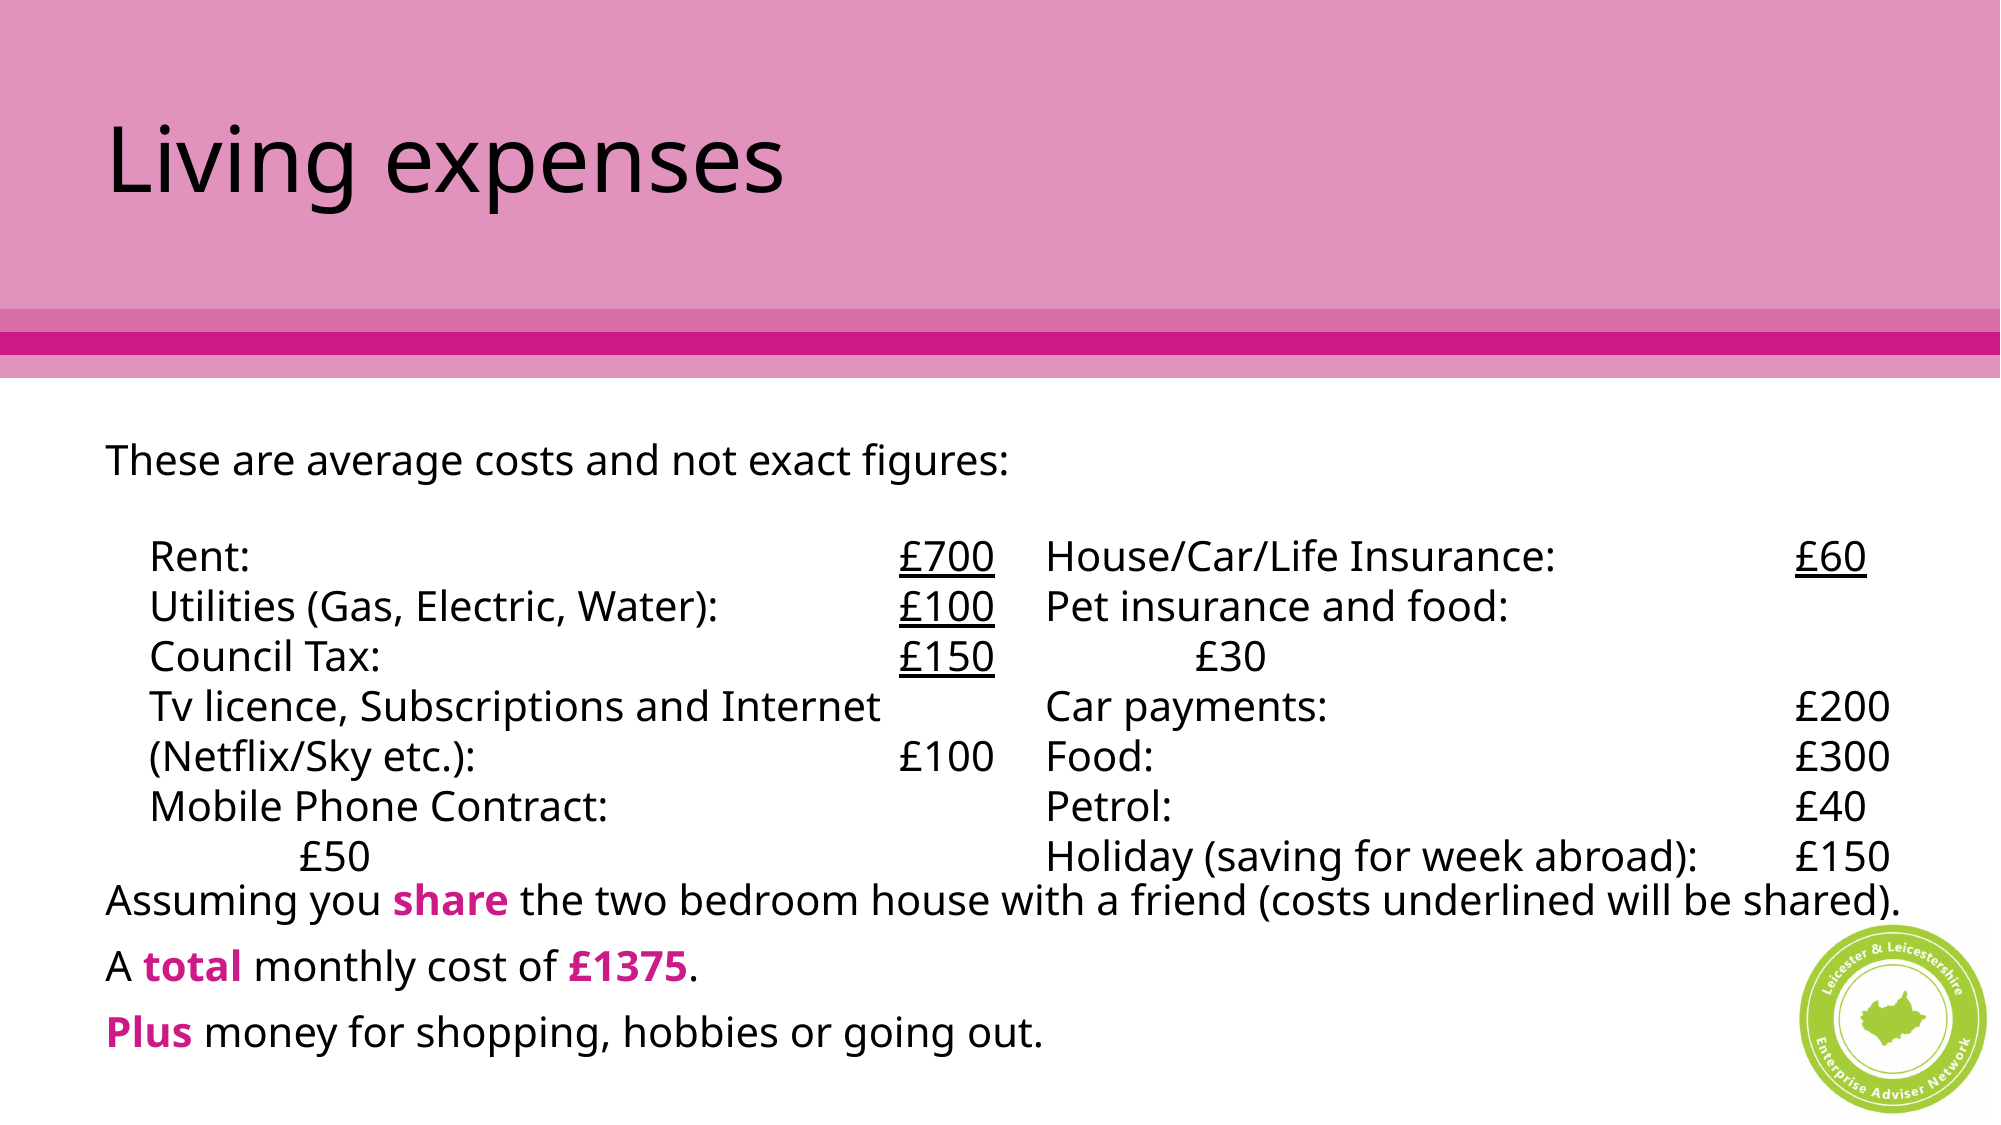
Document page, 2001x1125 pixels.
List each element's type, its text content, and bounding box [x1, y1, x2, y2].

text_box [0, 332, 2000, 355]
text_box [0, 309, 2000, 332]
text_box Rent: £700 Utilities (Gas, Electric, Water): £100 Council Tax: £150 Tv licence, Subscriptions and Internet (Netflix/Sky etc.): £100 Mobile Phone Contract: £50 House/Car/Life Insurance: £60 Pet insurance and food: £30 Car payments: £200 Food: £300 Petrol: £40 Holiday (saving for week abroad): £150 [134, 522, 1956, 872]
text_box Assuming you share the two bedroom house with a friend (costs underlined will be shared). A total monthly cost of £1375. Plus money for shopping, hobbies or going out. [90, 872, 2000, 981]
title Living expenses [90, 54, 1816, 272]
picture [1799, 920, 1990, 1117]
text_box [0, 0, 2000, 309]
list These are average costs and not exact figures: [90, 432, 2000, 541]
text_box [0, 355, 2000, 378]
